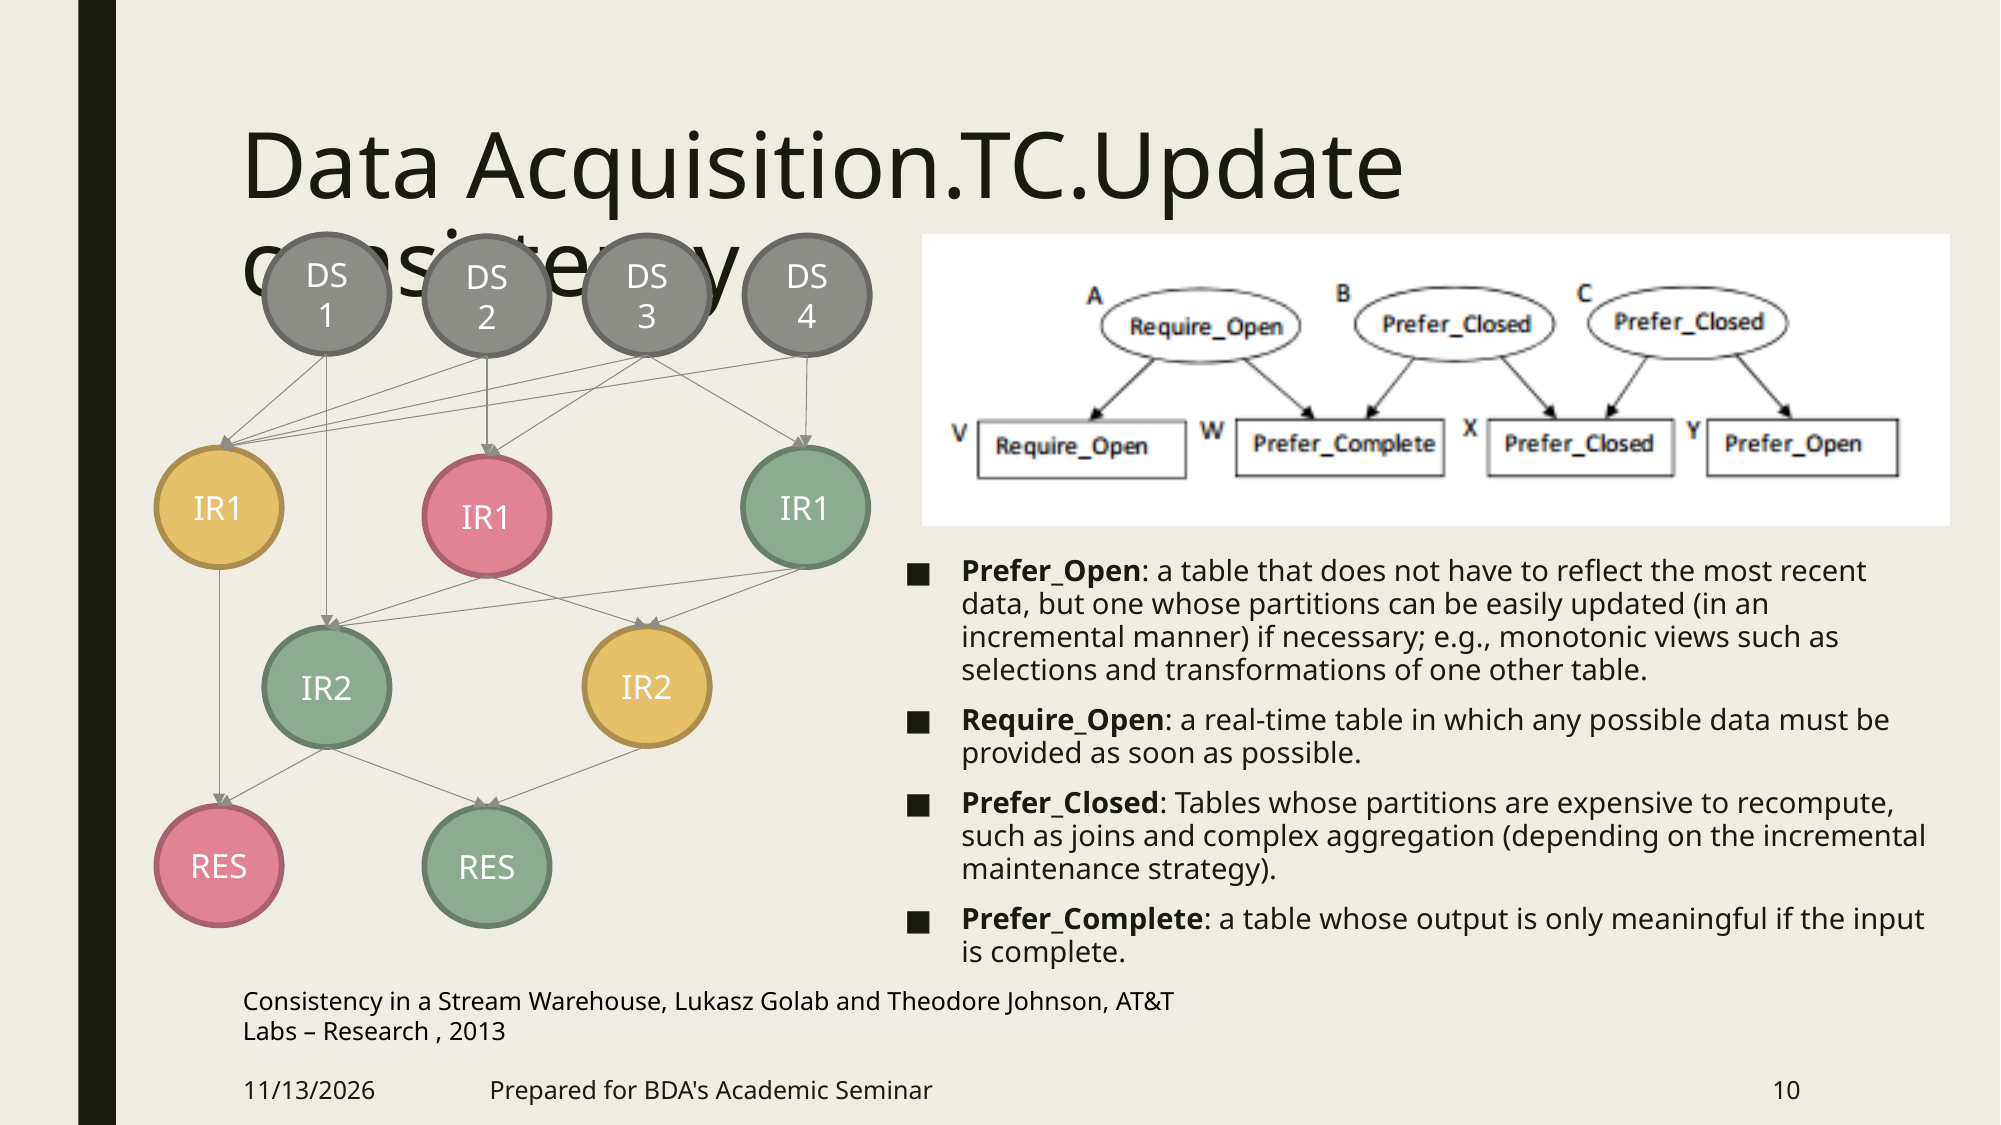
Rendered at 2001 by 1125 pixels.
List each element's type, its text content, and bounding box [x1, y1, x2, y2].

footer Prepared for BDA's Academic Seminar [474, 1058, 1505, 1125]
text_box Consistency in a Stream Warehouse, Lukasz Golab and Theodore Johnson, AT&T Labs – Research , 2013 [228, 978, 1229, 1053]
title Data Acquisition.TC.Update consistency [225, 112, 1800, 357]
slide_number 10 [1553, 1058, 1816, 1125]
picture [922, 234, 1950, 526]
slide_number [228, 1058, 426, 1125]
list Prefer_Open: a table that does not have to reflect the most recent data, but one whose partitions can be easily updated (in an incremental manner) if necessary; e.g., monotonic views such as selections and transformations of one other table. Require_Open: a real-time table in which any possible data must be provided as soon as possible. Prefer_Closed: Tables whose partitions are expensive to recompute, such as joins and complex aggregation (depending on the incremental maintenance strategy). Prefer_Complete: a table whose output is only meaningful if the input is complete. [889, 547, 1950, 979]
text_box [156, 234, 870, 926]
